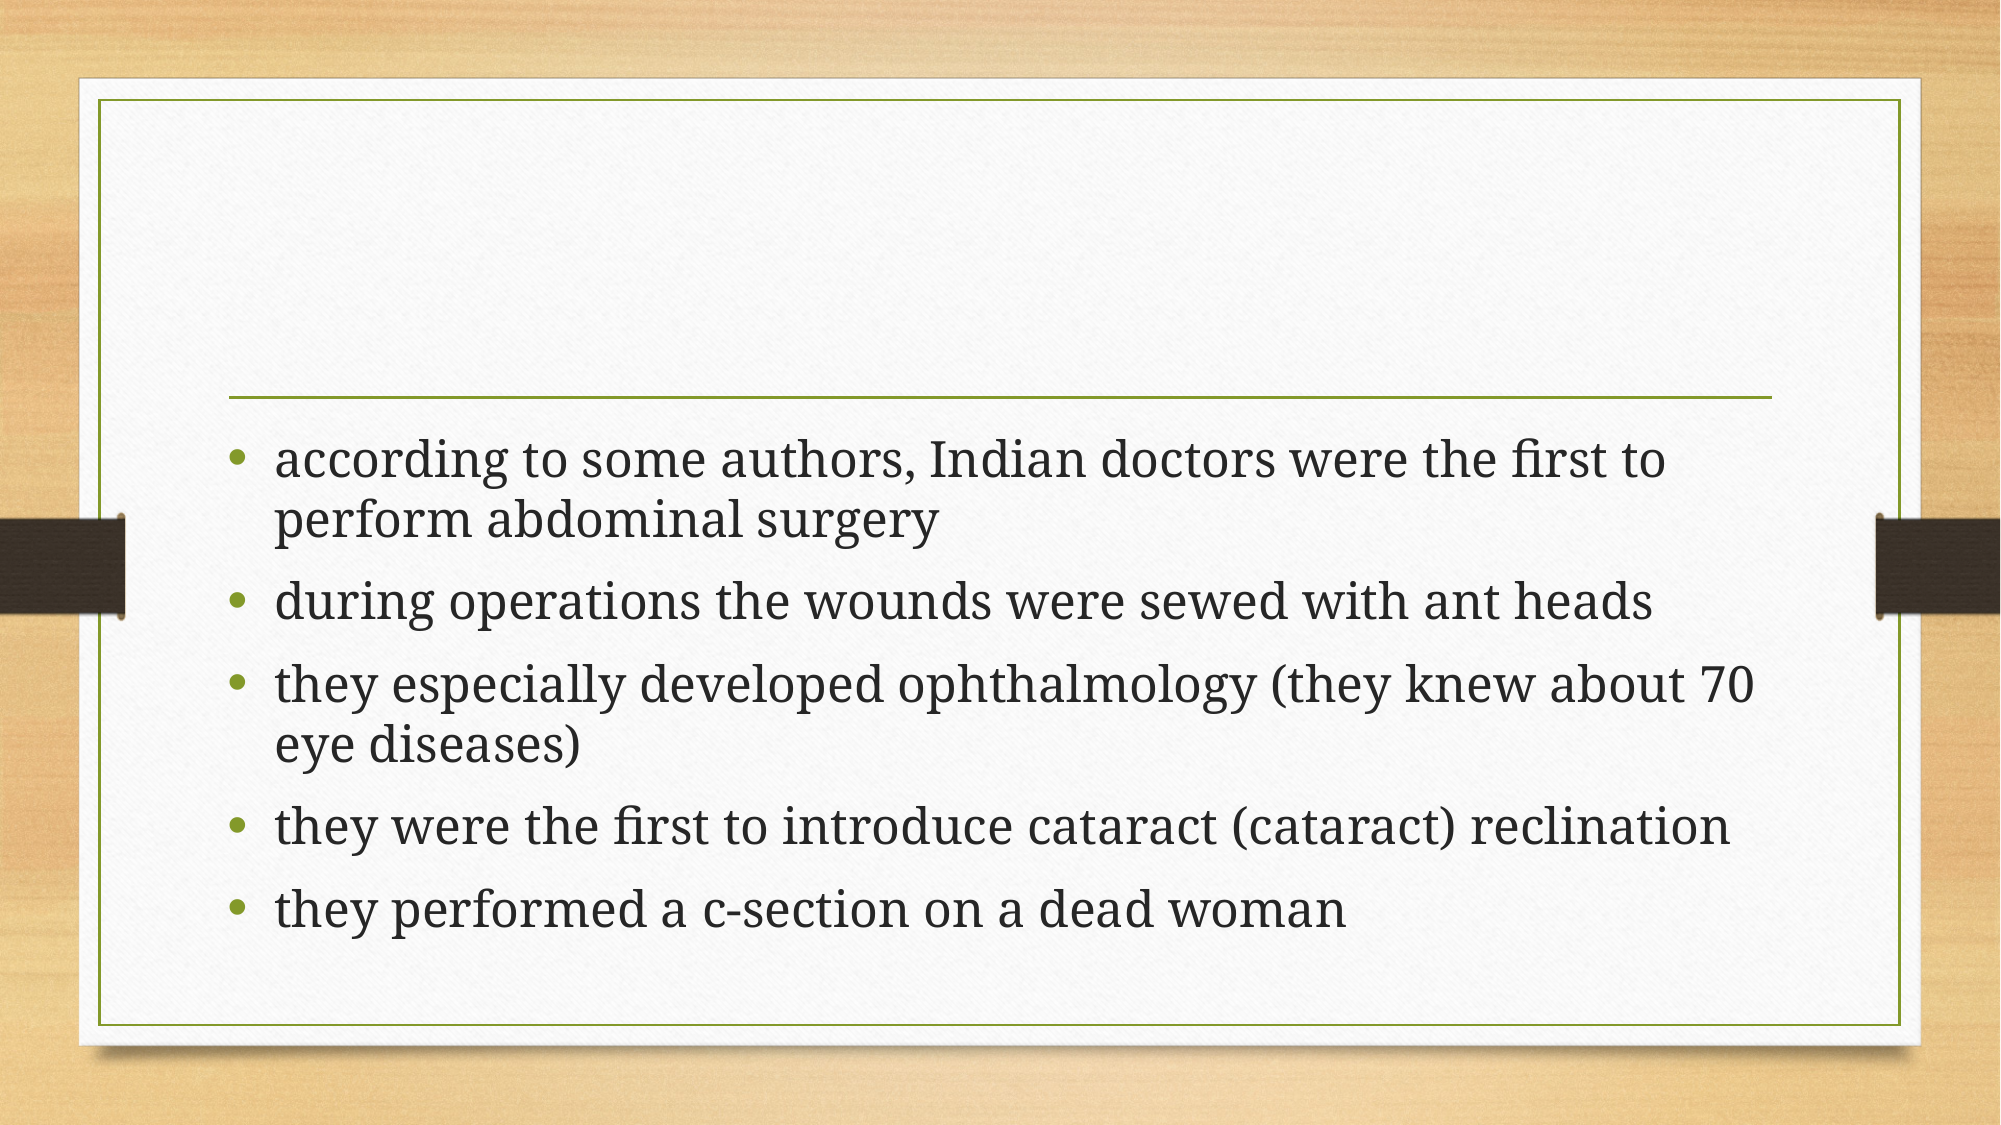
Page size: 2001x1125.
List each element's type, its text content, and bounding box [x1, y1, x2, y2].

list according to some authors, Indian doctors were the first to perform abdominal surgery during operations the wounds were sewed with ant heads they especially developed ophthalmology (they knew about 70 eye diseases) they were the first to introduce cataract (cataract) reclination they performed a c-section on a dead woman [212, 419, 1788, 964]
picture [0, 0, 2001, 1125]
